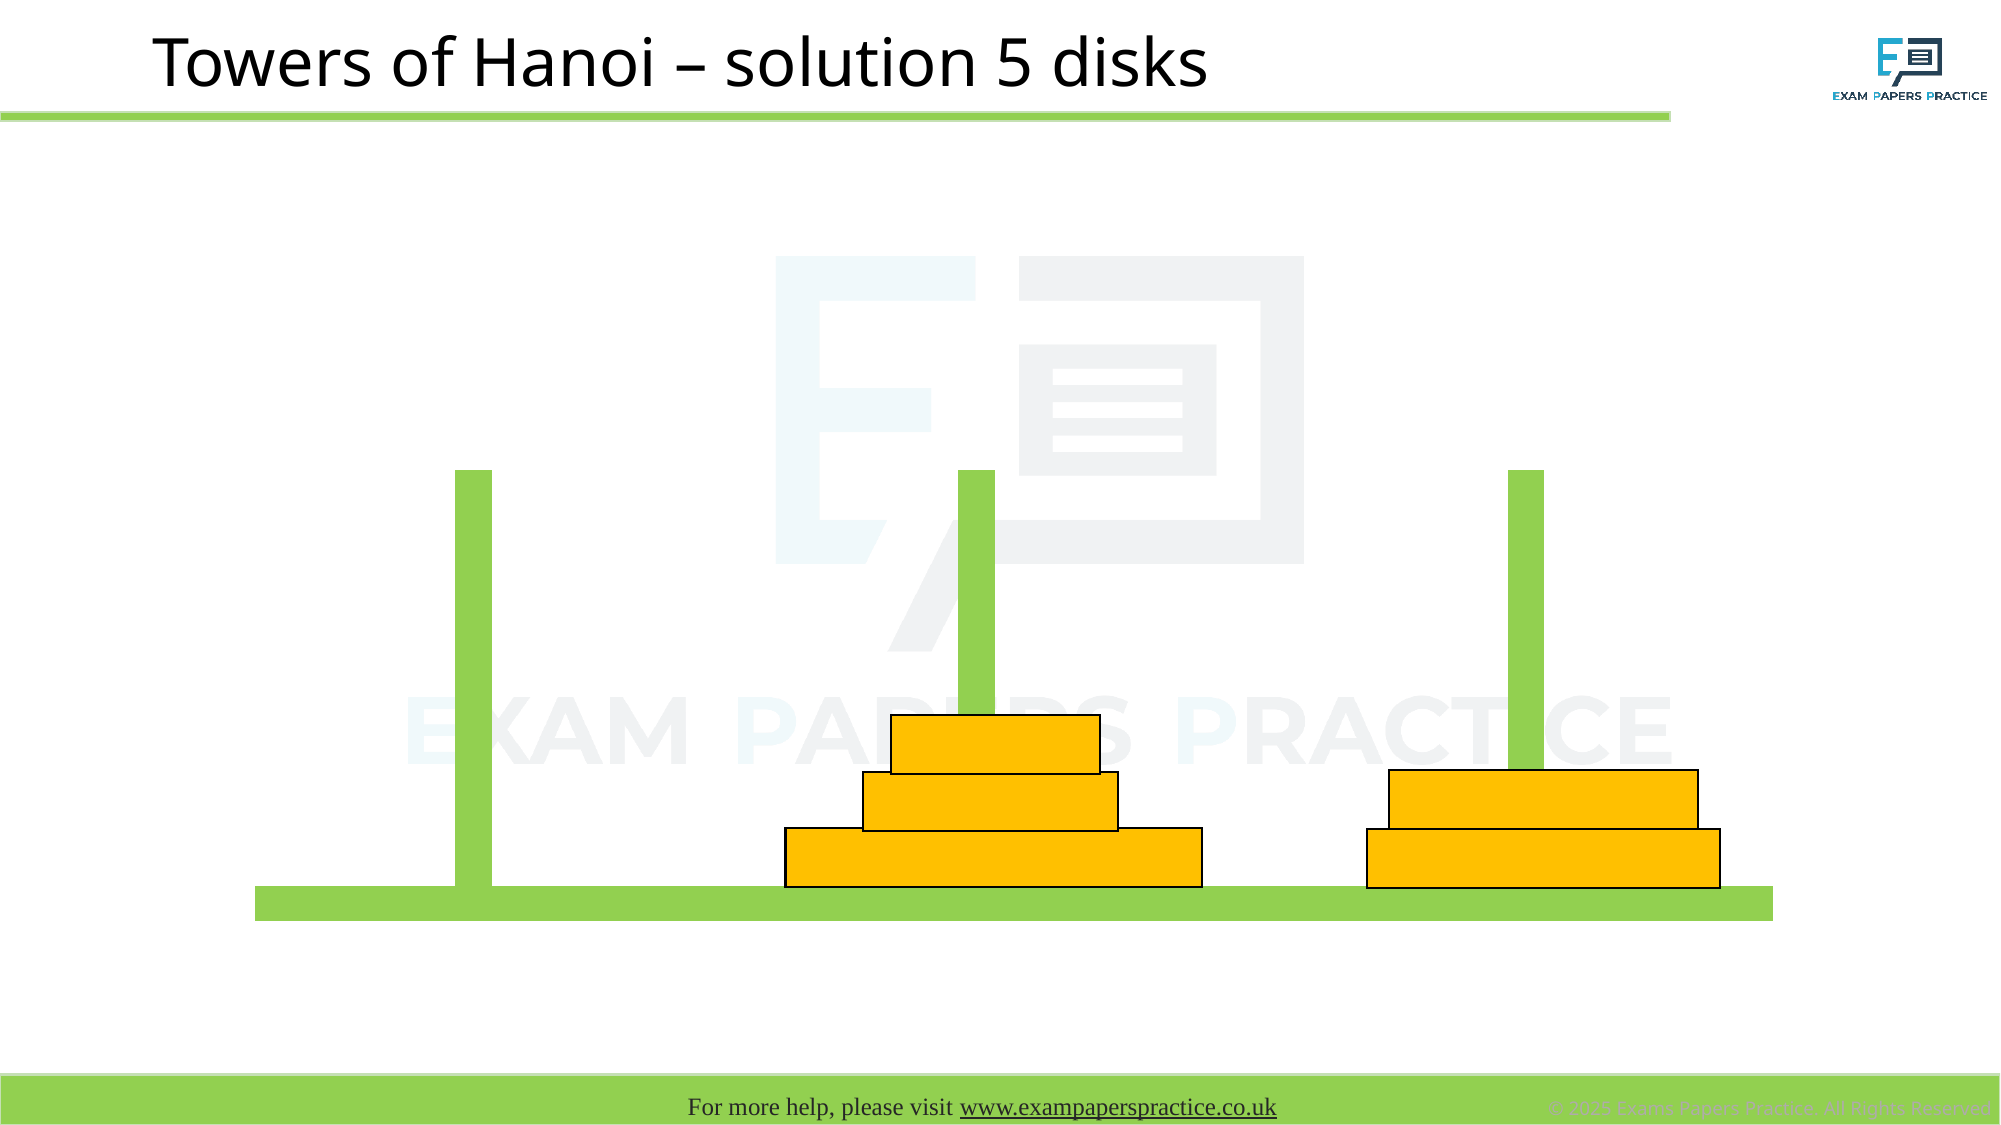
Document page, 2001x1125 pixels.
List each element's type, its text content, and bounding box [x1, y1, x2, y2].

text_box [958, 470, 995, 714]
text_box [455, 470, 492, 888]
text_box [1366, 828, 1721, 889]
text_box [890, 714, 1101, 775]
text_box [1388, 769, 1699, 830]
text_box [255, 886, 1773, 921]
text_box [1508, 470, 1544, 769]
text_box [784, 827, 1203, 888]
text_box [862, 771, 1119, 832]
title Towers of Hanoi – solution 5 disks [137, 59, 1863, 70]
